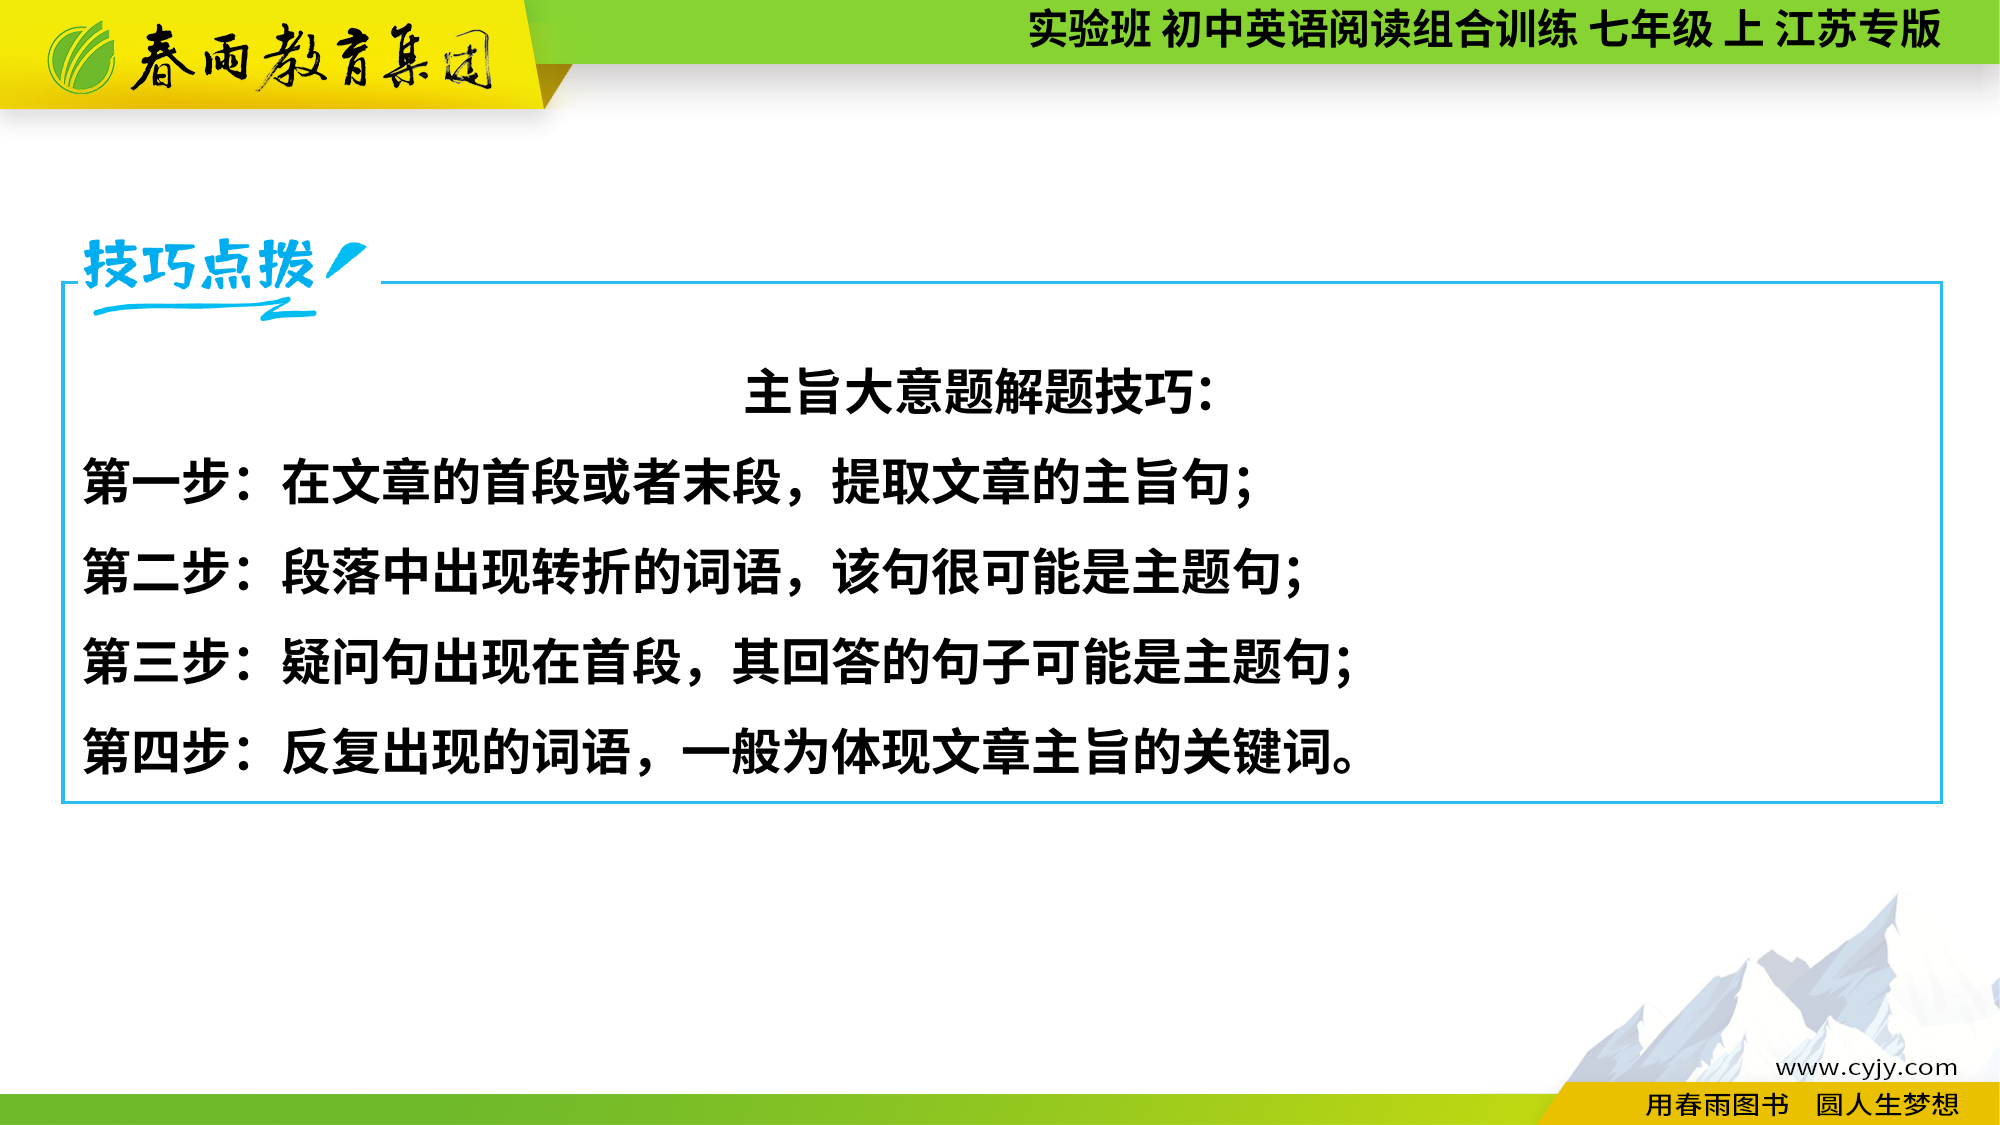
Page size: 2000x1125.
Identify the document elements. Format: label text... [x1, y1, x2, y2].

text_box [63, 282, 1942, 803]
picture [0, 0, 2000, 1125]
list 主旨大意题解题技巧： 第一步：在文章的首段或者末段，提取文章的主旨句； 第二步：段落中出现转折的词语，该句很可能是主题句； 第三步：疑问句出现在首段，其回答的句子可能是主题句； 第四步：反复出现的词语，一般为体现文章主旨的关键词。 [66, 322, 1922, 781]
